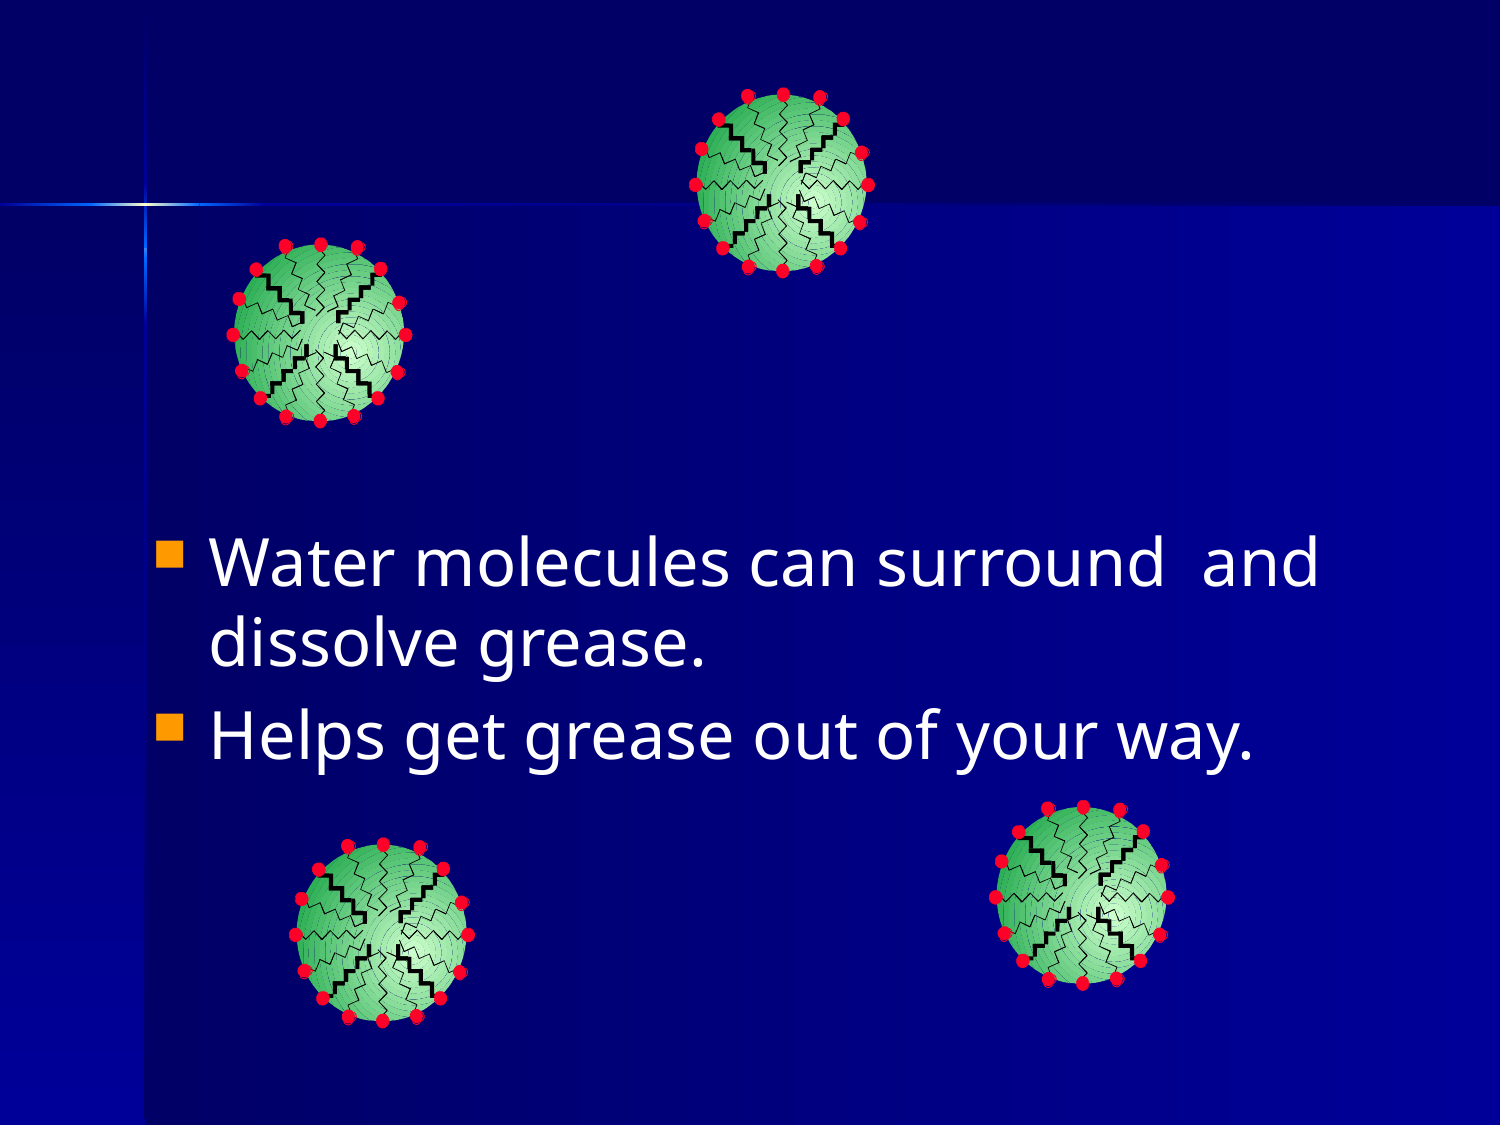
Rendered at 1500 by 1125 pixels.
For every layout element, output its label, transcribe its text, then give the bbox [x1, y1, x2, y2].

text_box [226, 237, 413, 429]
list Water molecules can surround and dissolve grease. Helps get grease out of your way. [137, 512, 1413, 1001]
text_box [688, 87, 876, 279]
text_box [988, 799, 1176, 992]
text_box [288, 837, 476, 1029]
